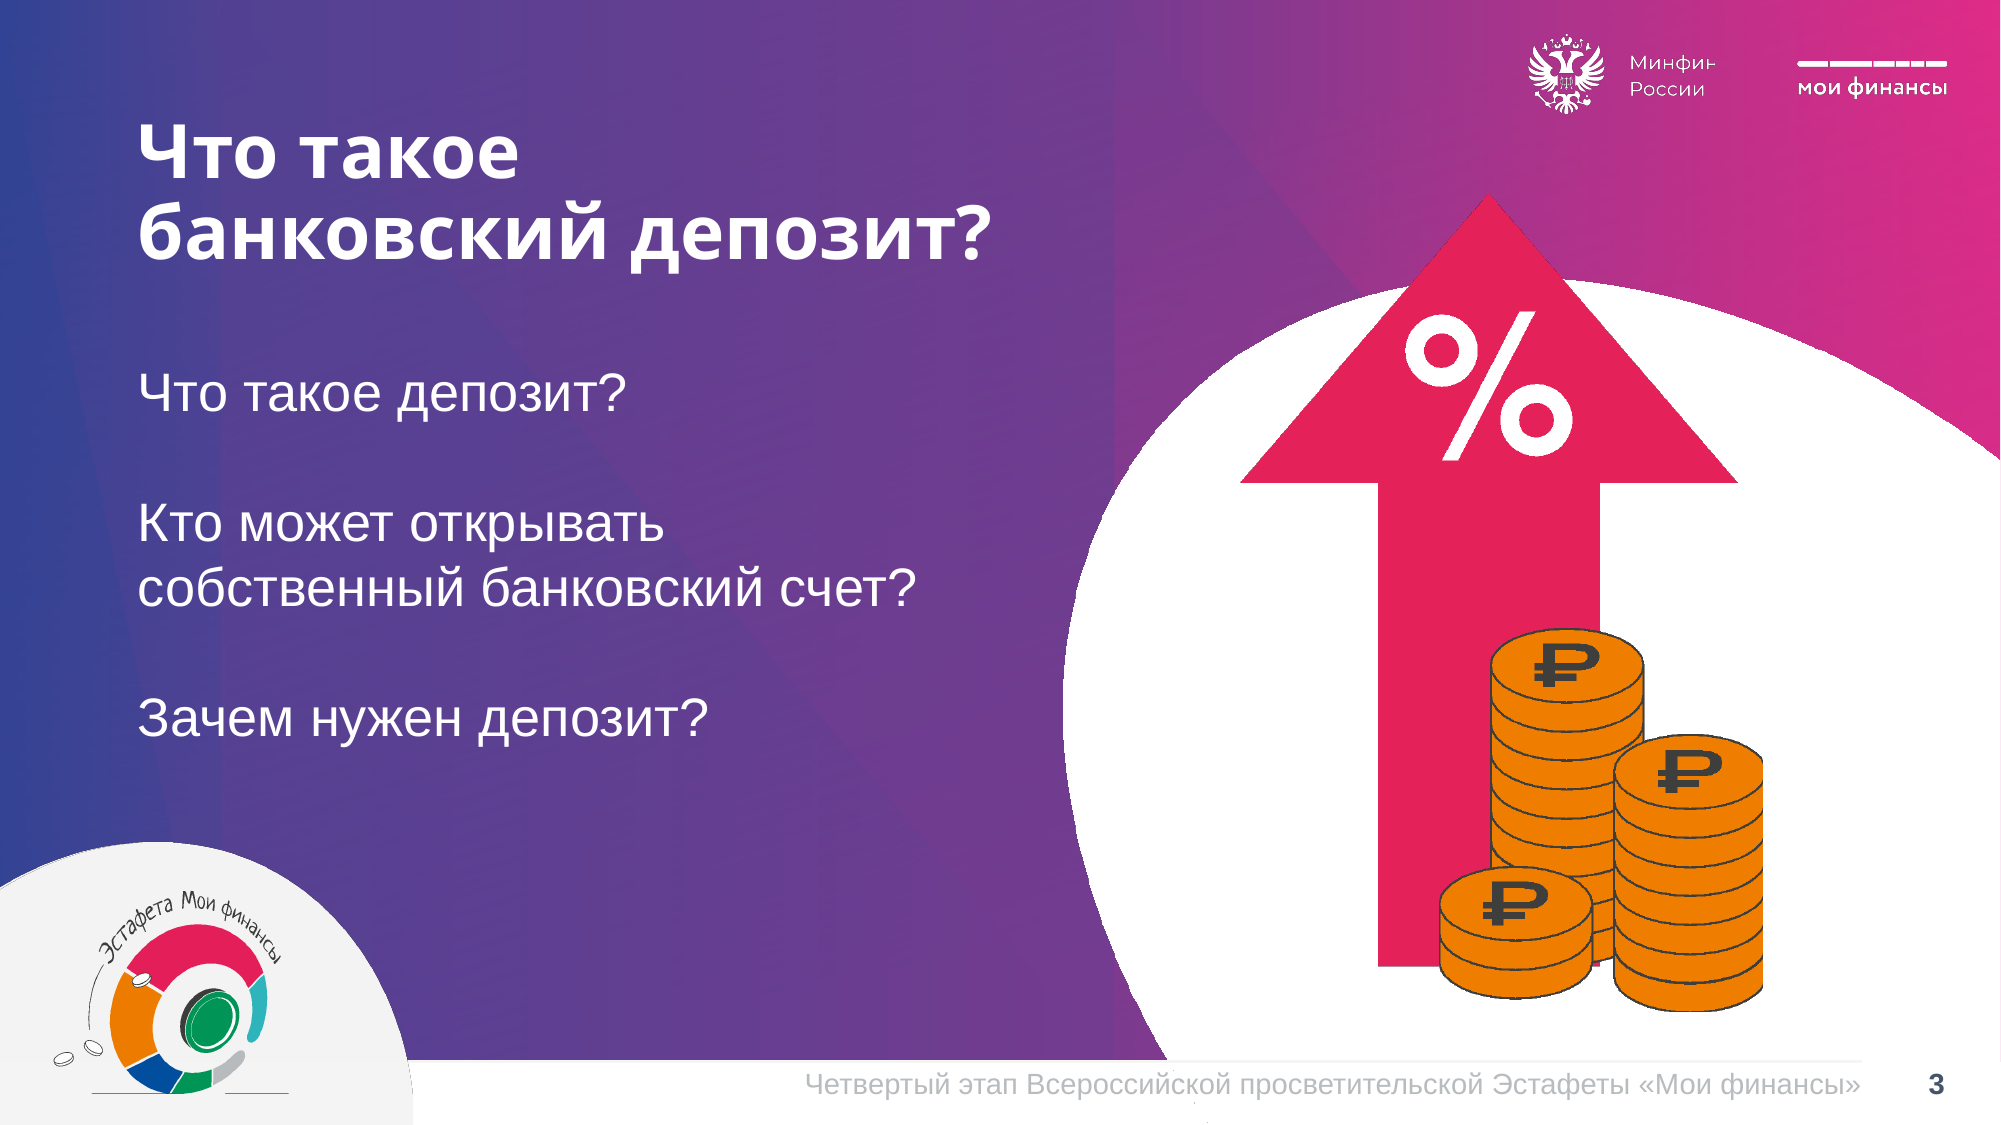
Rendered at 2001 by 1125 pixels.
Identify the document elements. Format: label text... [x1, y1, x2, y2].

text_box Что такое депозит? Кто может открывать собственный банковский счет? Зачем нужен депозит? [137, 357, 957, 818]
text_box Что такое банковский депозит? [137, 113, 1310, 273]
picture [1064, 1080, 1072, 1085]
text_box 3 [1862, 1065, 1945, 1125]
picture [0, 0, 2001, 1125]
